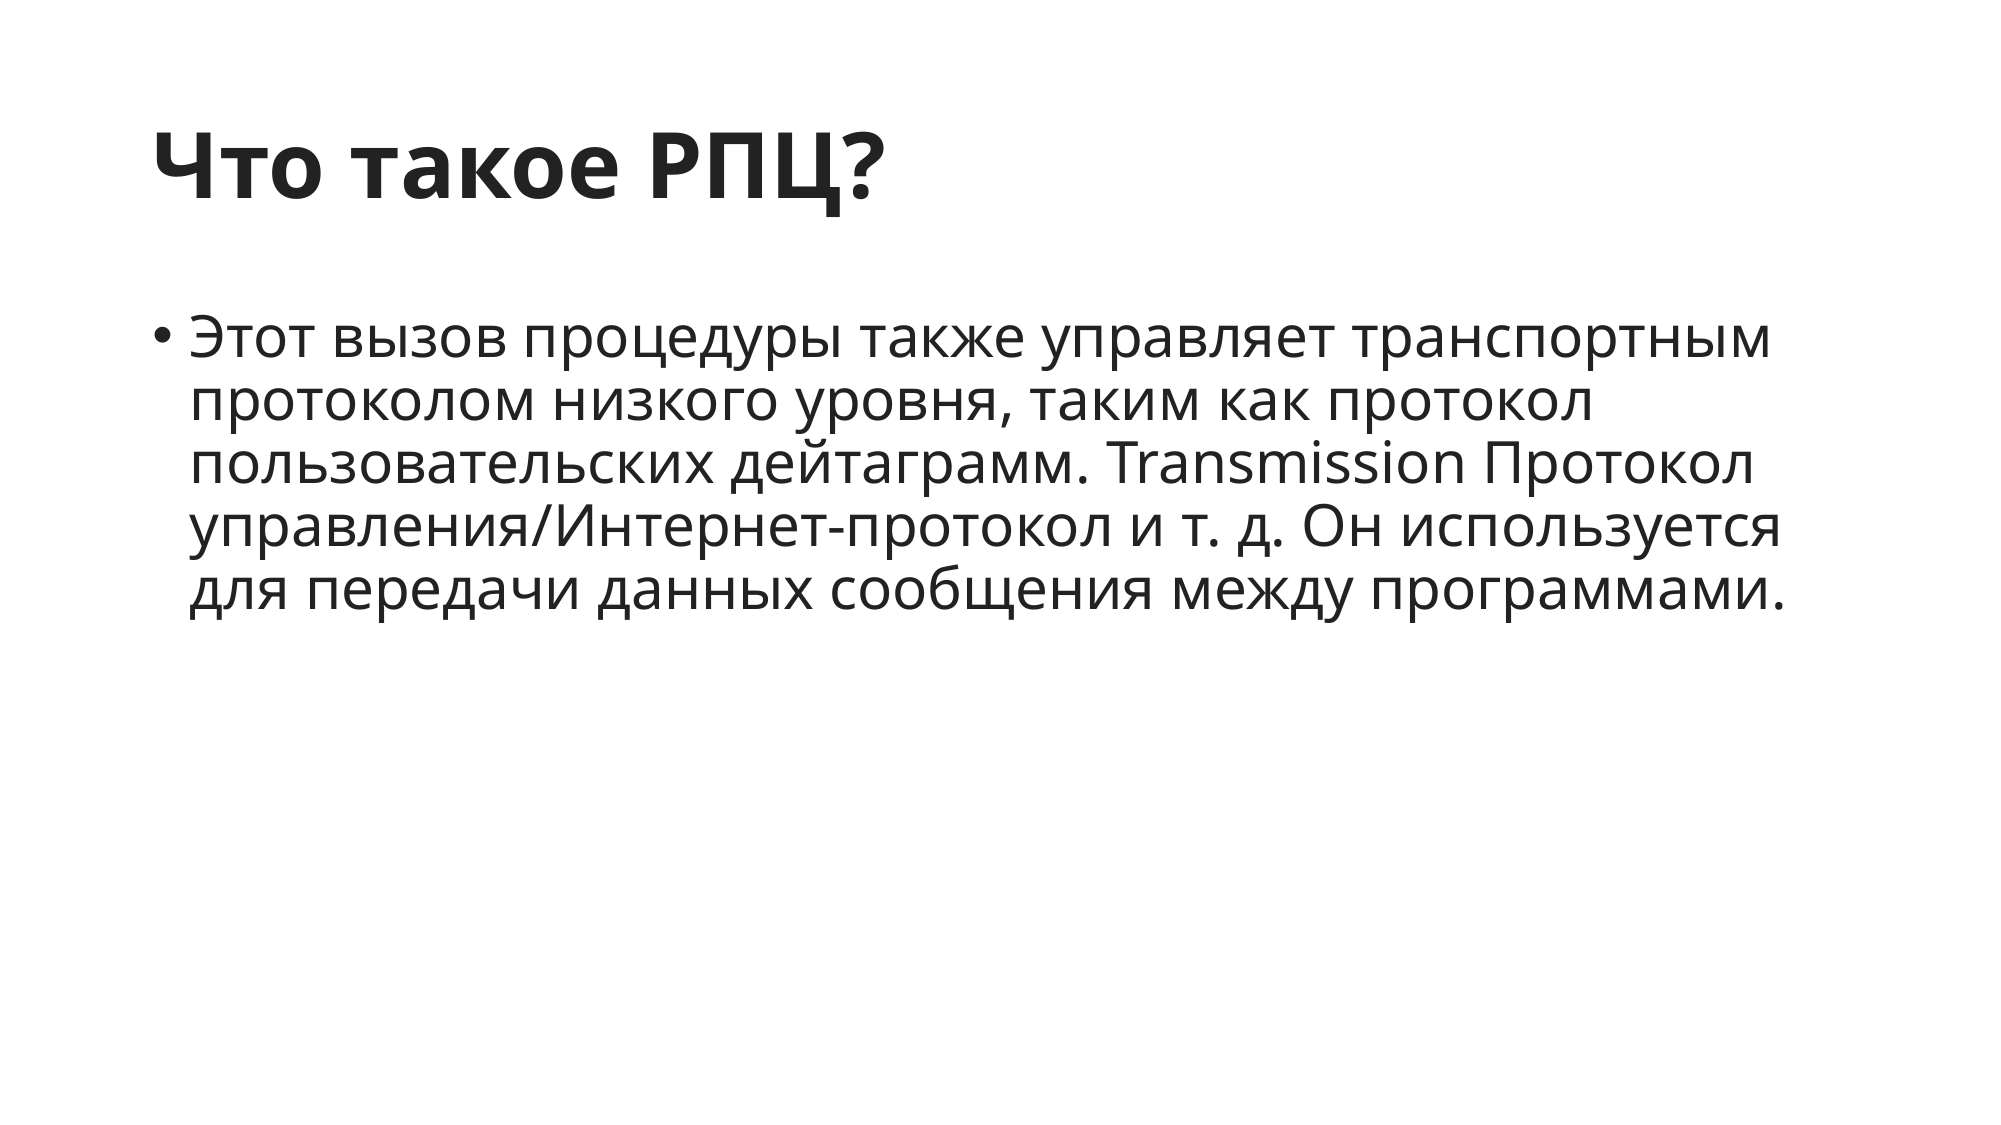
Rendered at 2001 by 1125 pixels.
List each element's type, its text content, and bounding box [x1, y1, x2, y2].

title Что такое РПЦ? [137, 59, 1863, 278]
list Этот вызов процедуры также управляет транспортным протоколом низкого уровня, таким как протокол пользовательских дейтаграмм. Transmission Протокол управления/Интернет-протокол и т. д. Он используется для передачи данных сообщения между программами. [137, 299, 1863, 1014]
